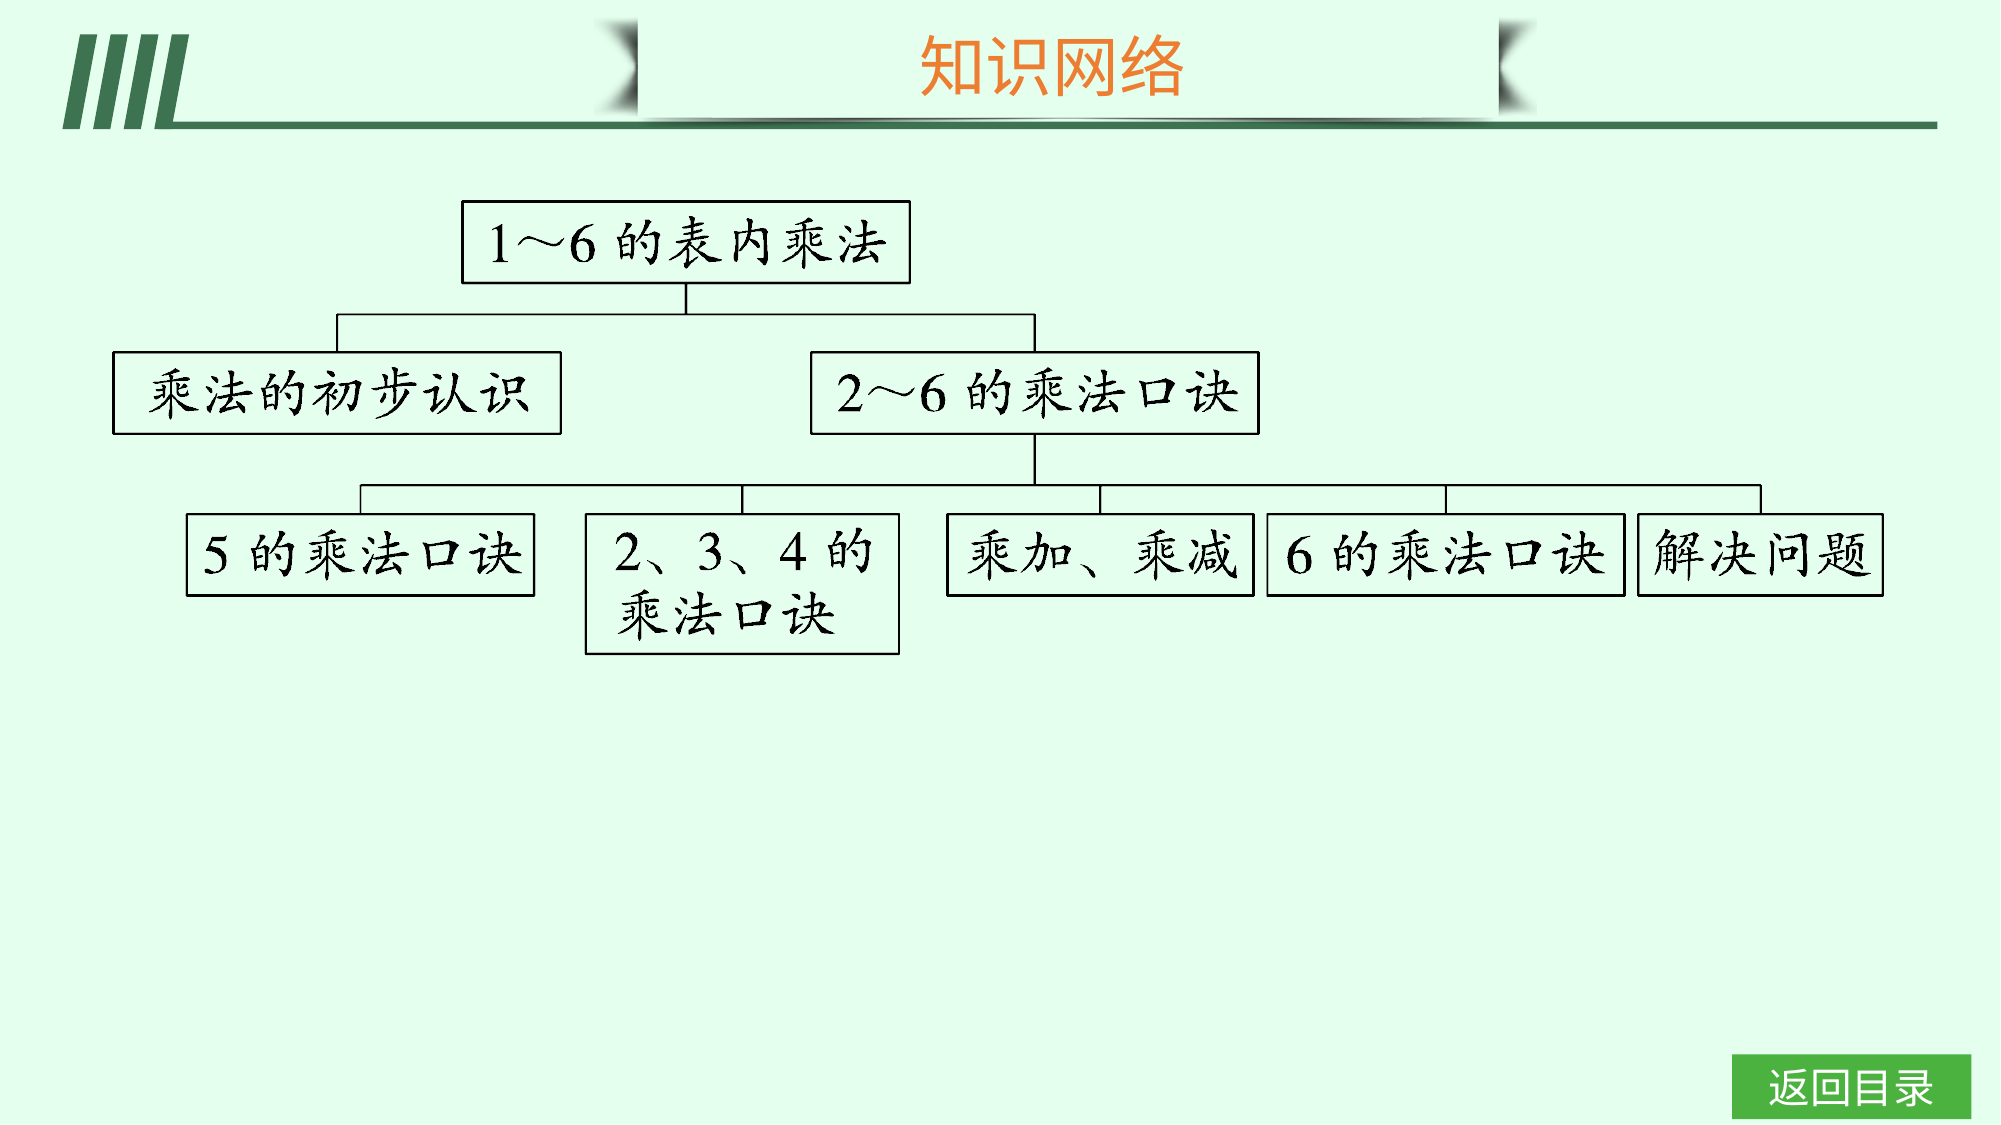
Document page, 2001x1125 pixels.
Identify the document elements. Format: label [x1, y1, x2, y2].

text_box [594, 16, 1537, 127]
picture [110, 200, 1884, 656]
text_box [62, 34, 1938, 130]
